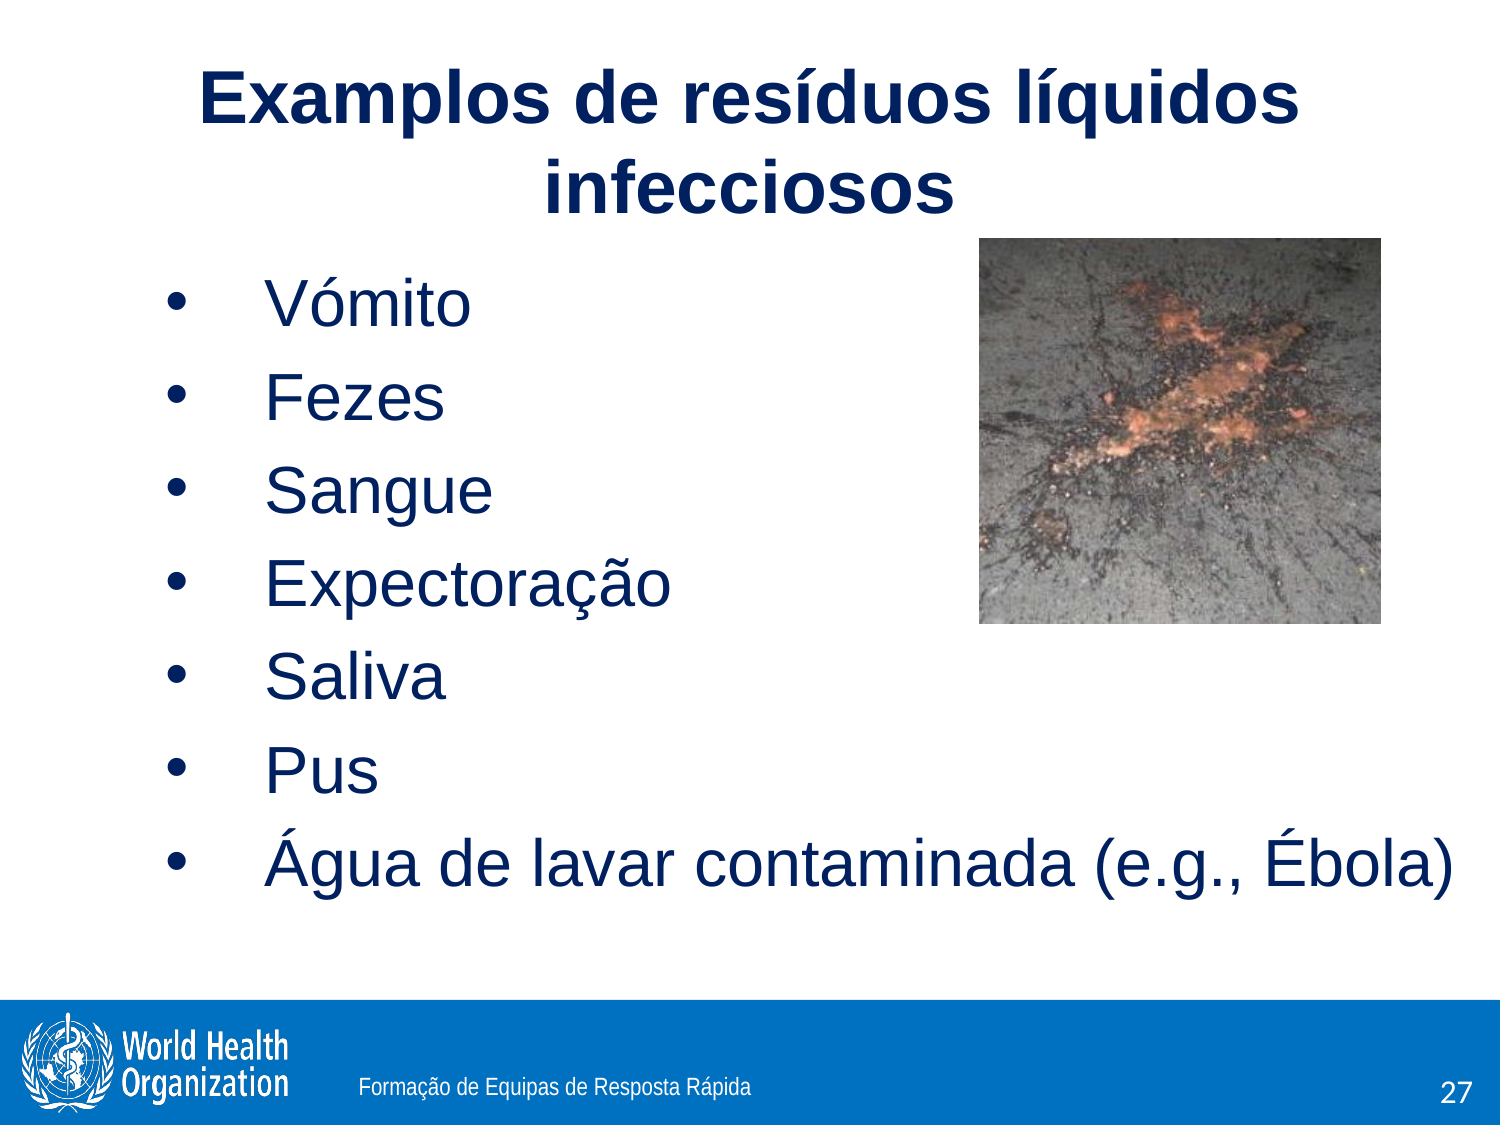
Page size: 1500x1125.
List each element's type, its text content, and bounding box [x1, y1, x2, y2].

list Vómito Fezes Sangue Expectoração Saliva Pus Água de lavar contaminada (e.g., Ébola) [150, 252, 1500, 995]
title Examplos de resíduos líquidos infecciosos [0, 45, 1500, 233]
picture [978, 237, 1381, 625]
picture [21, 1012, 288, 1113]
